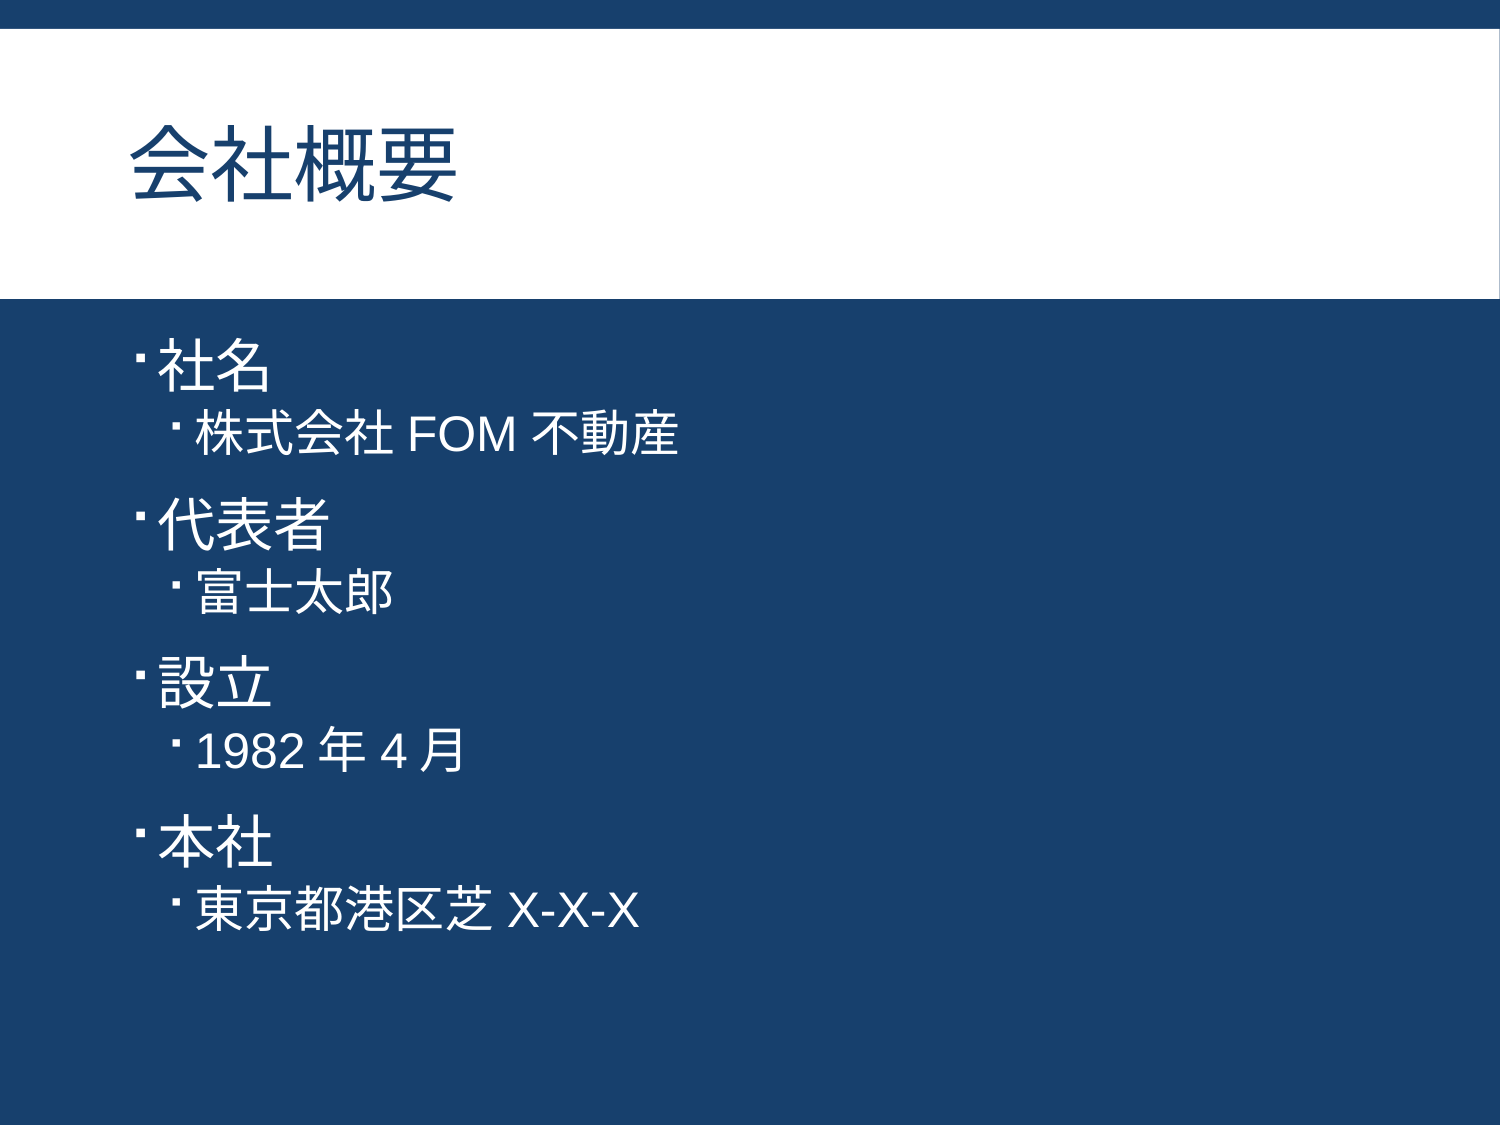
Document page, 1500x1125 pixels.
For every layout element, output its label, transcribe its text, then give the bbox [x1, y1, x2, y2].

title 会社概要 [112, 46, 1388, 295]
list 社名 株式会社FOM不動産 代表者 富士太郎 設立 1982年4月 本社 東京都港区芝X-X-X [112, 329, 1388, 1020]
